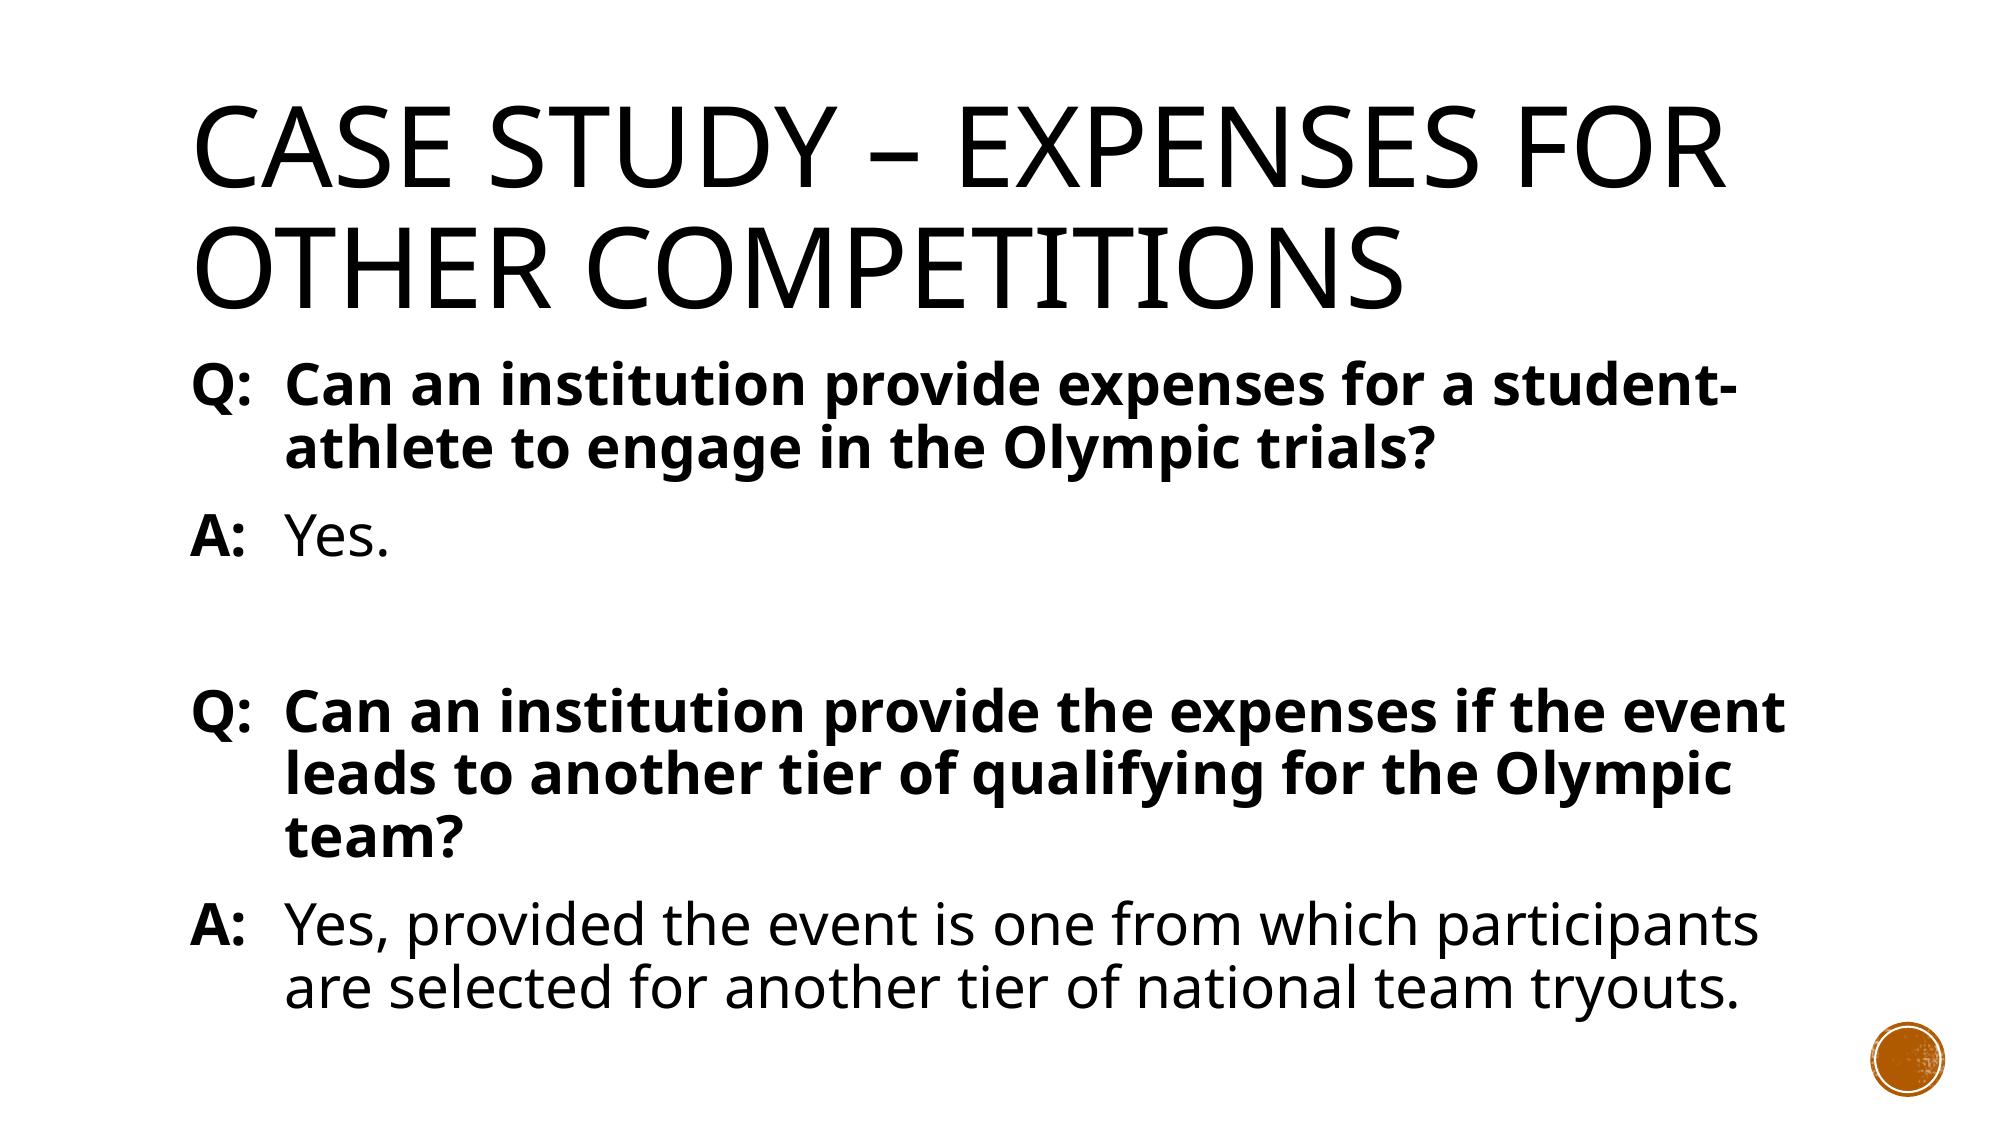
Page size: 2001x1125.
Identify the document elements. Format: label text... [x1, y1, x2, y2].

list Q: Can an institution provide expenses for a student-athlete to engage in the Olympic trials? A: Yes. Q: Can an institution provide the expenses if the event leads to another tier of qualifying for the Olympic team? A: Yes, provided the event is one from which participants are selected for another tier of national team tryouts. [175, 348, 1826, 1078]
title Case study – Expenses for other competitions [175, 79, 1826, 344]
